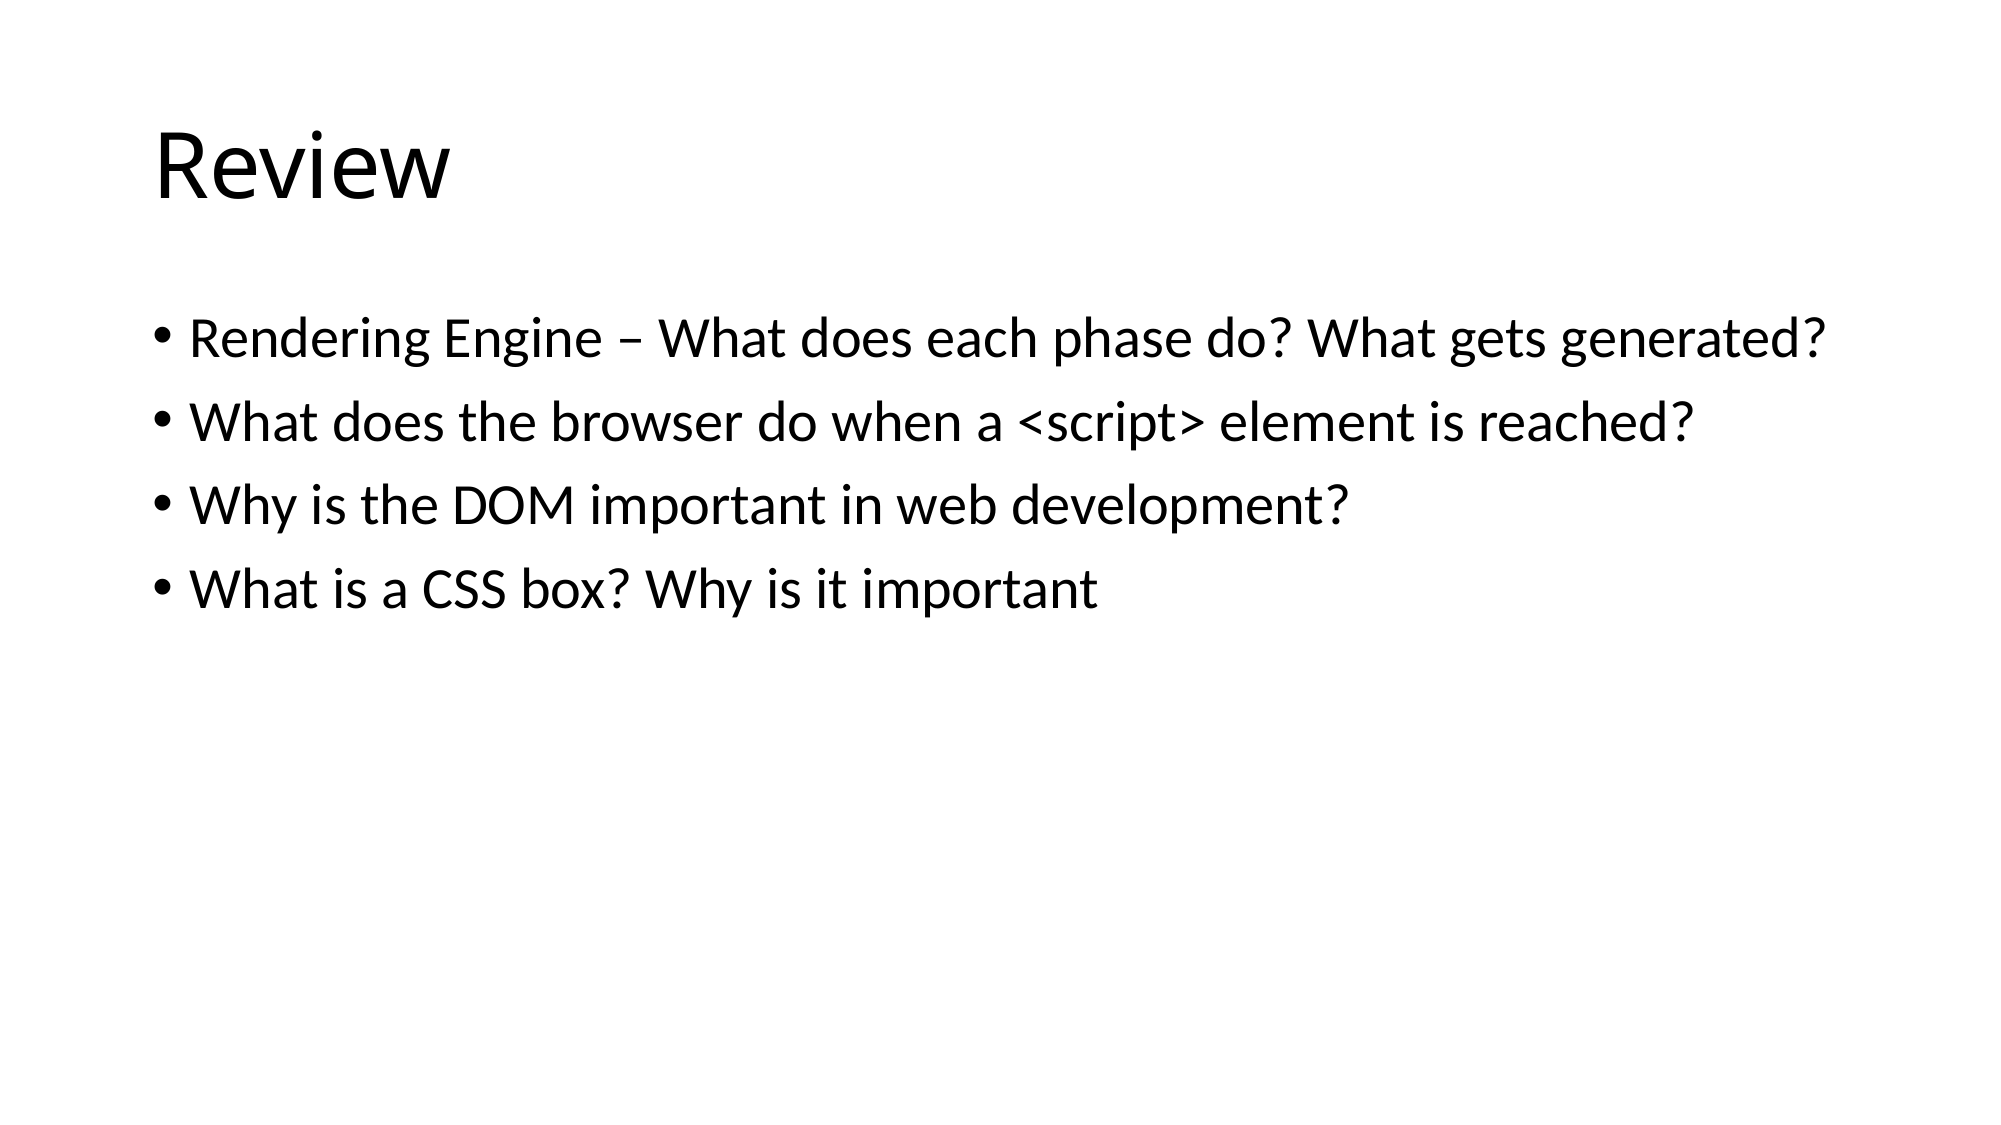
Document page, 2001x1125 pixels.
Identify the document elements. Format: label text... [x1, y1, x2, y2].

title Review [137, 59, 1863, 278]
list Rendering Engine – What does each phase do? What gets generated? What does the browser do when a <script> element is reached? Why is the DOM important in web development? What is a CSS box? Why is it important [137, 299, 1863, 1014]
